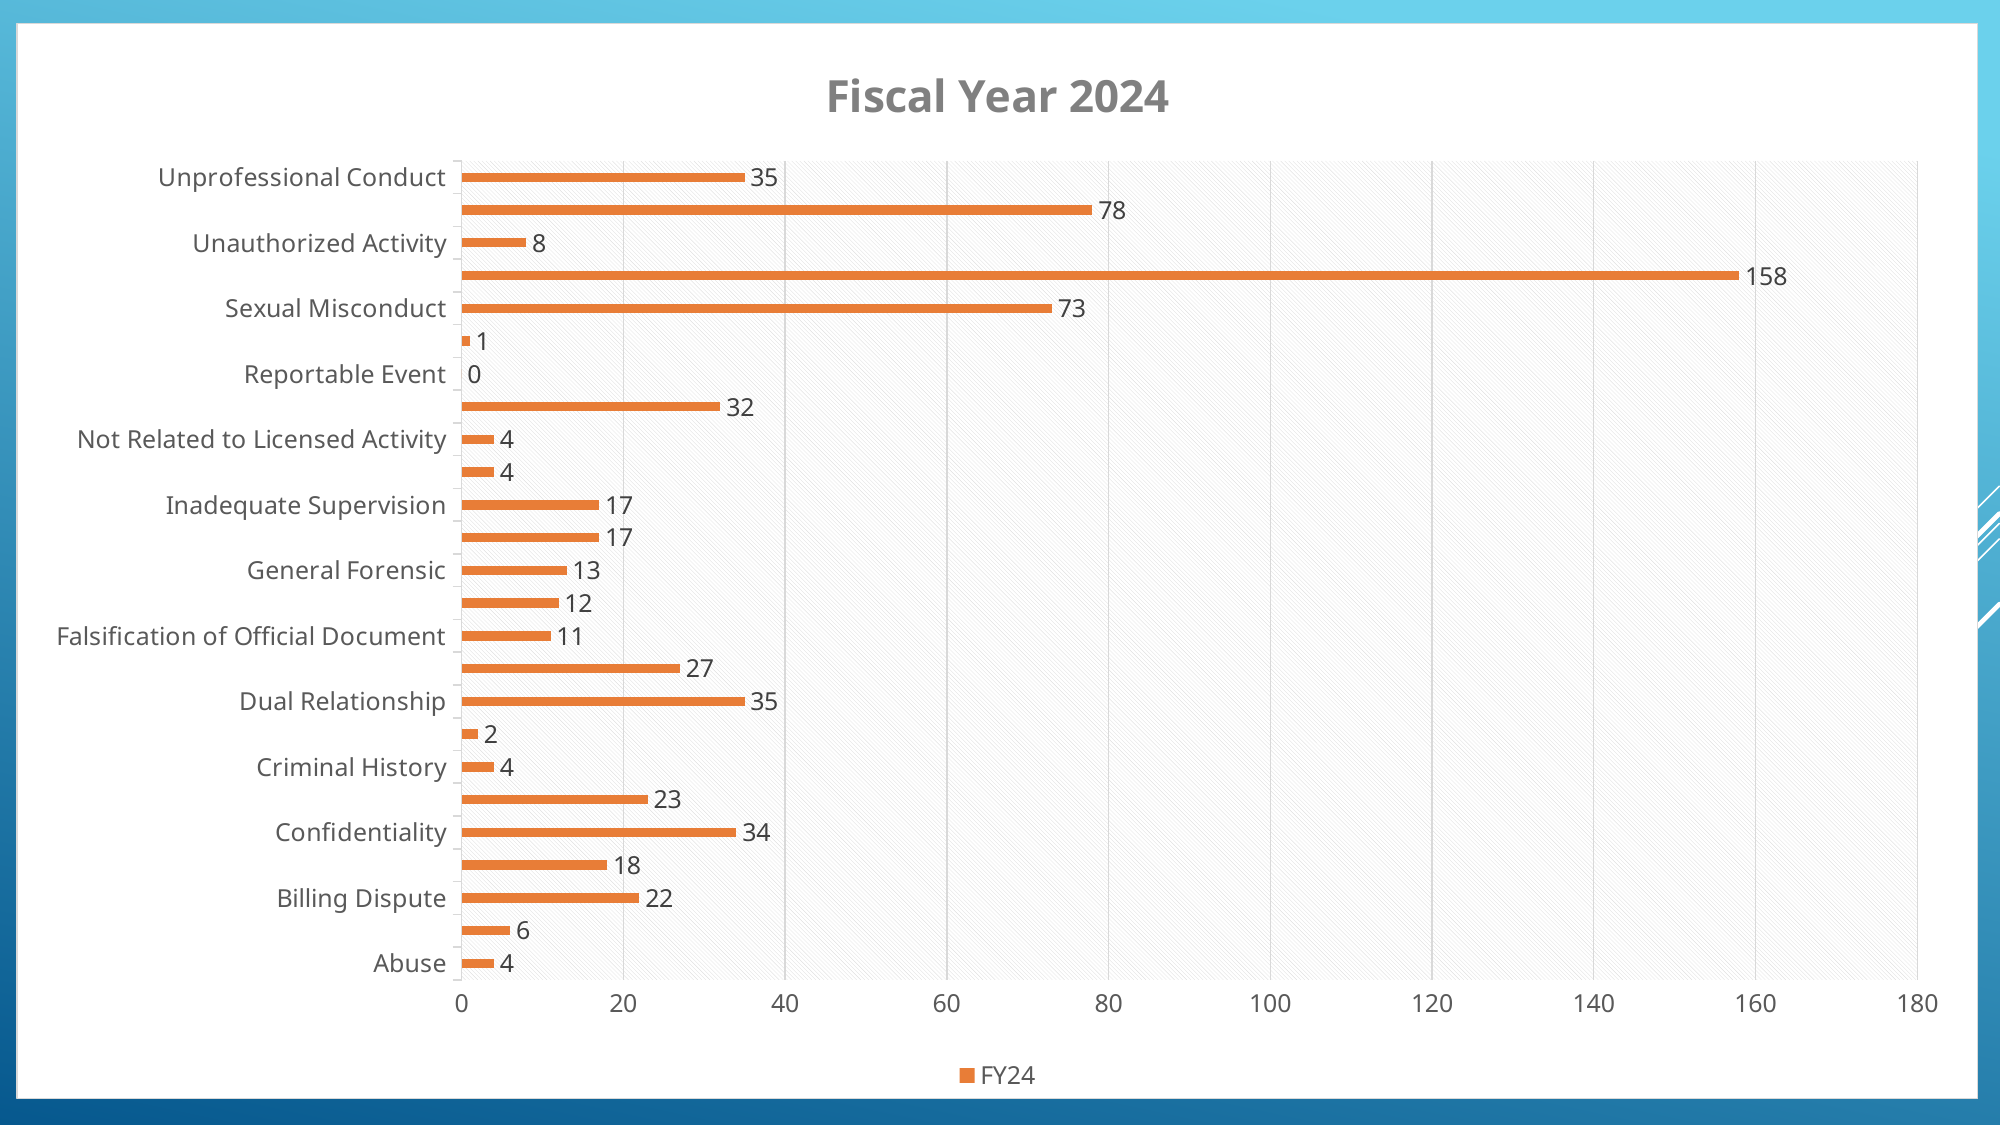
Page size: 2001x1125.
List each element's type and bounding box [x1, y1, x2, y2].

chart [16, 22, 1979, 1100]
